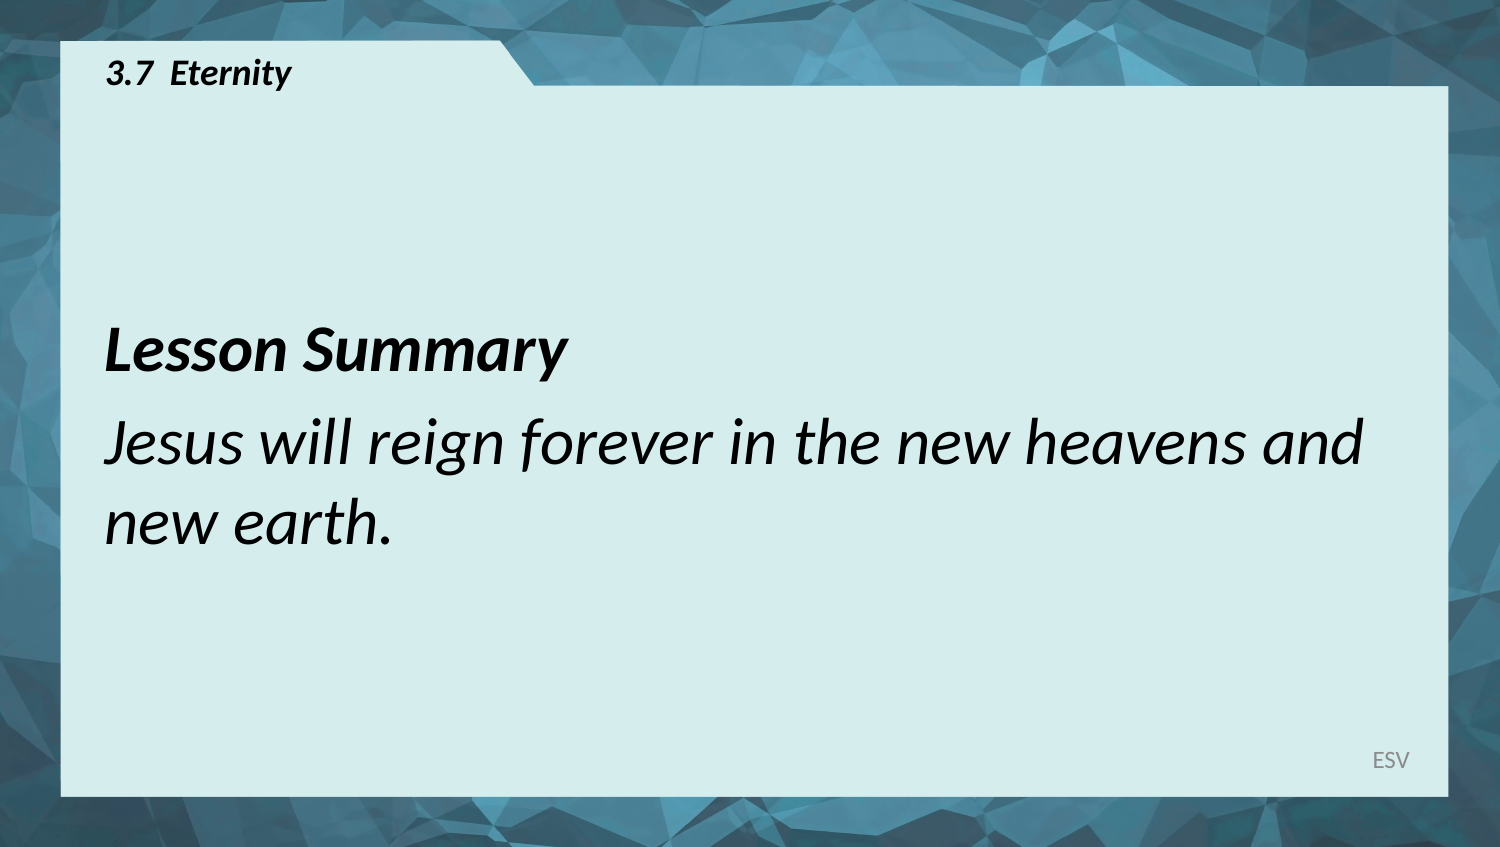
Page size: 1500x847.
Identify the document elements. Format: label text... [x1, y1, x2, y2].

footer ESV [950, 736, 1425, 782]
list Lesson Summary Jesus will reign forever in the new heavens and new earth. [89, 141, 1403, 722]
picture [0, 0, 1500, 847]
title 3.7 Eternity [89, 33, 1420, 108]
